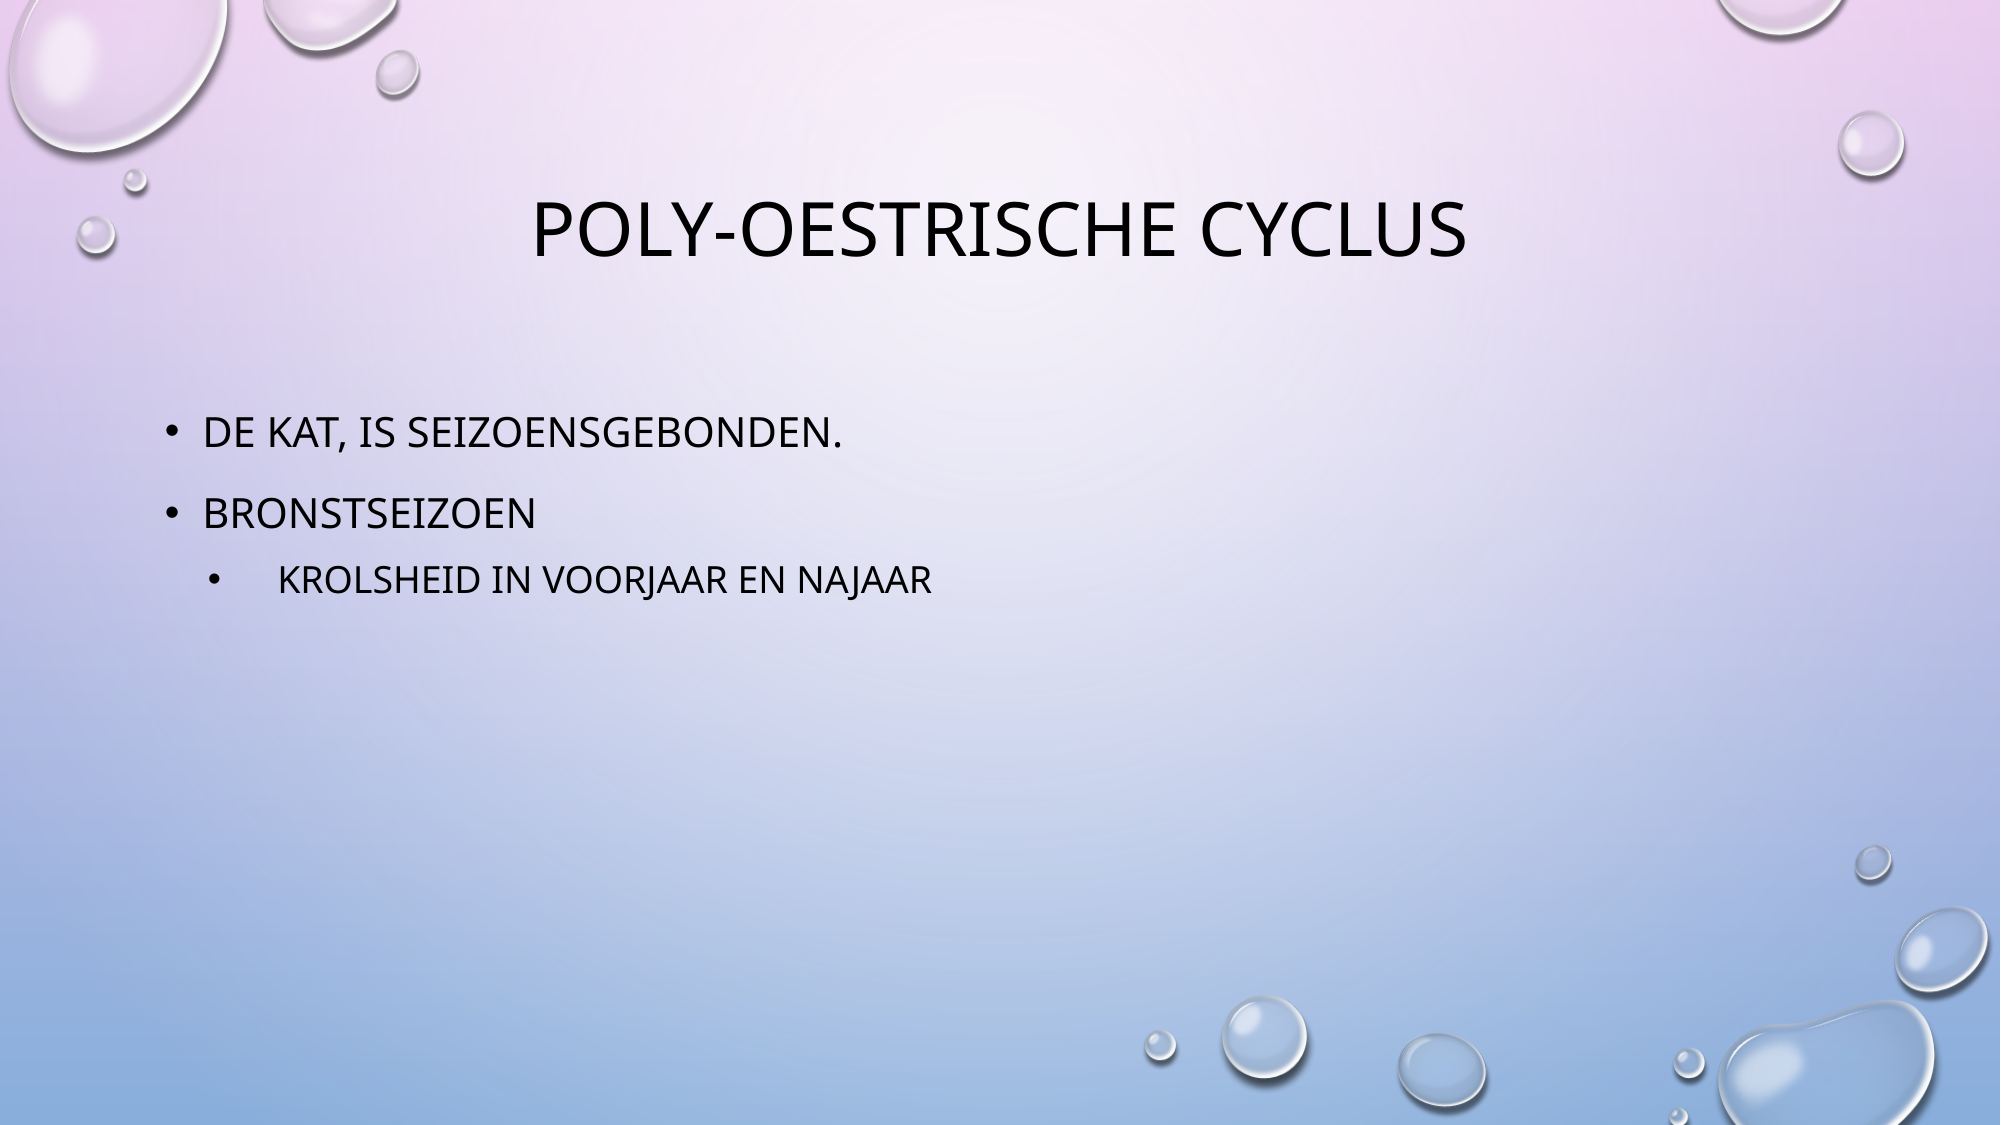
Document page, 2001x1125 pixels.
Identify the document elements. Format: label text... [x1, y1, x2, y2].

picture [0, 0, 2000, 1125]
list De kat, is seizoensgebonden. Bronstseizoen Krolsheid in voorjaar en najaar [149, 388, 1850, 950]
title Poly-oestrische cyclus [149, 101, 1851, 364]
